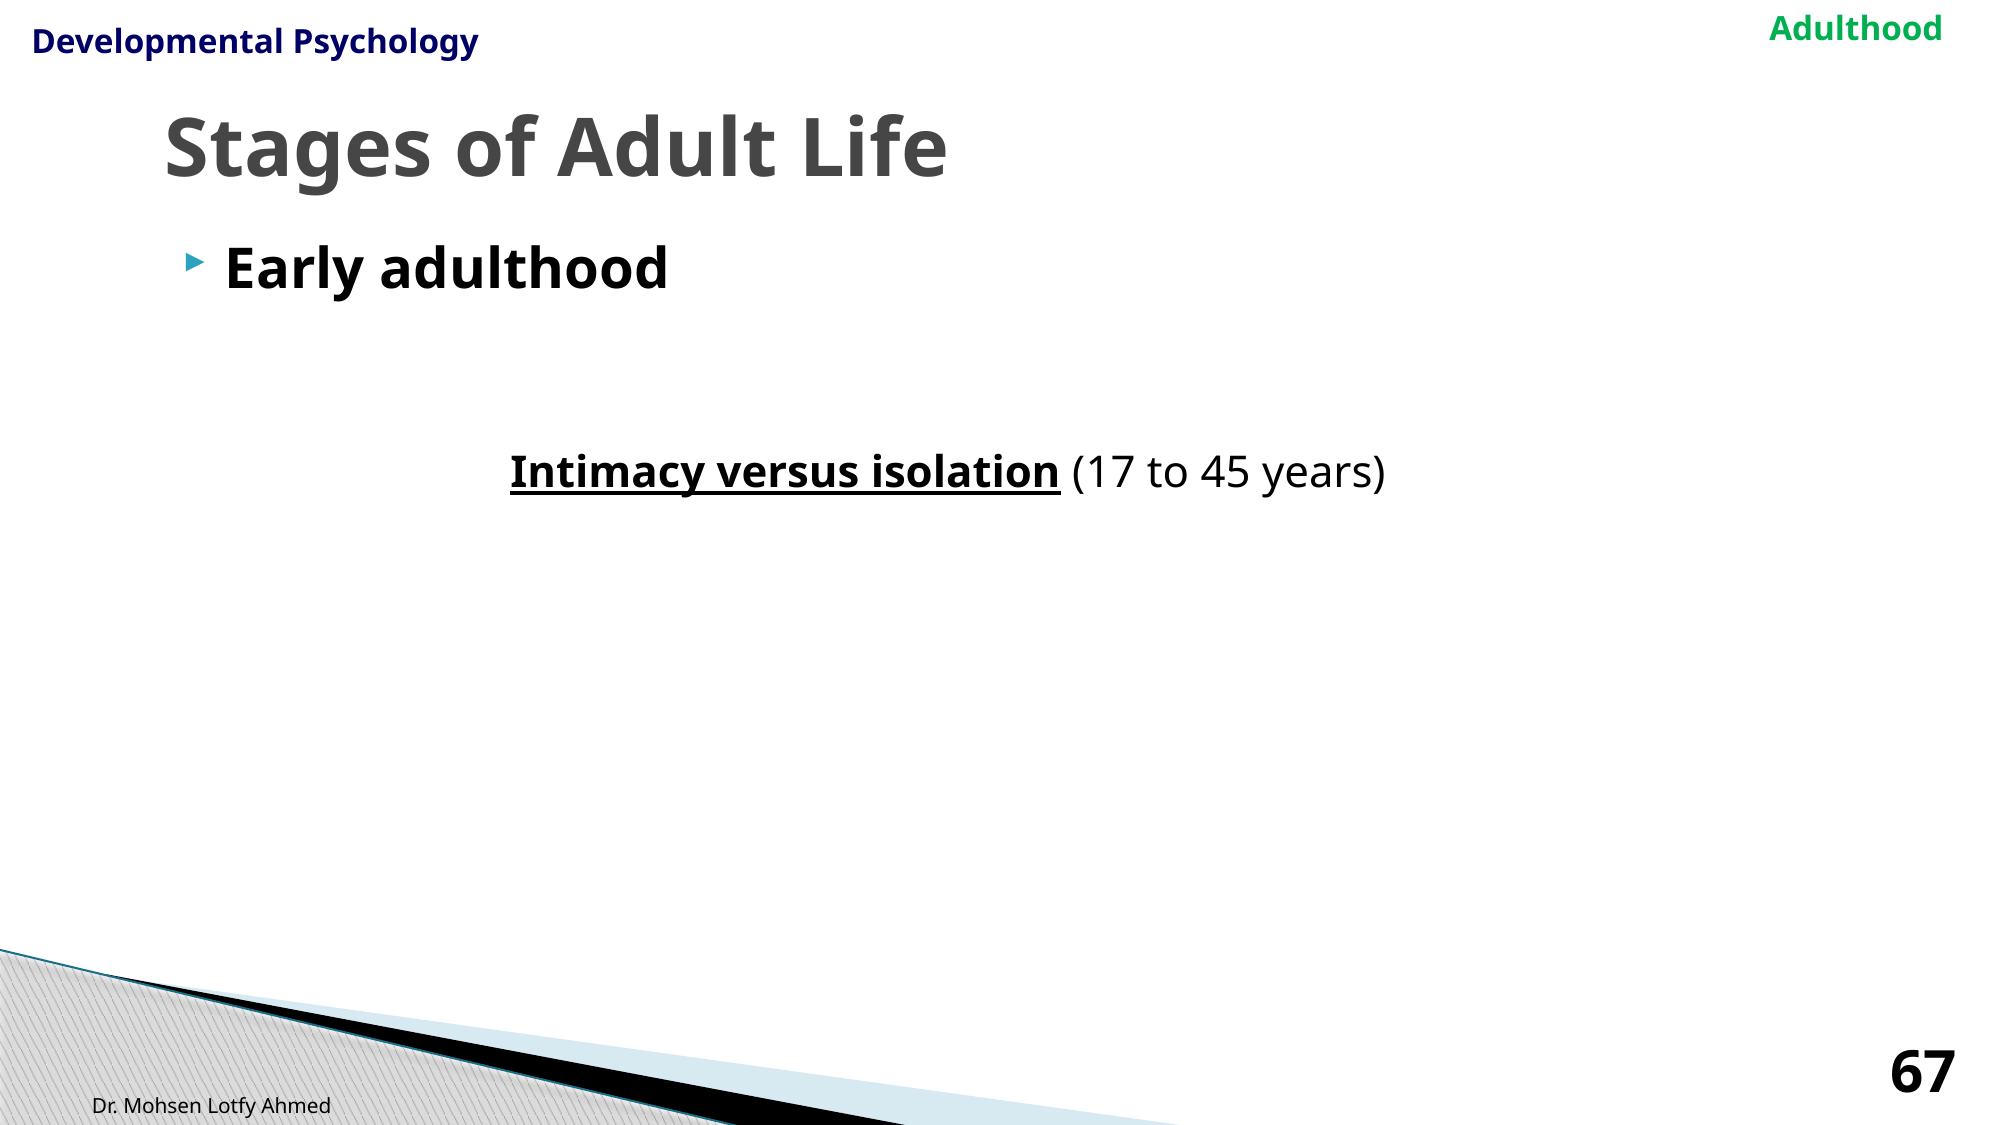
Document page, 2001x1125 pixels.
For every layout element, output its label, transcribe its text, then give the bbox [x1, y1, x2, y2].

footer Dr. Mohsen Lotfy Ahmed [0, 1065, 347, 1125]
slide_number 67 [1829, 1024, 1972, 1112]
title Stages of Adult Life [150, 87, 1850, 200]
text_box Developmental Psychology [16, 12, 767, 68]
list Early adulthood Intimacy versus isolation (17 to 45 years) [150, 224, 1850, 1000]
text_box Adulthood [1754, 0, 2000, 55]
